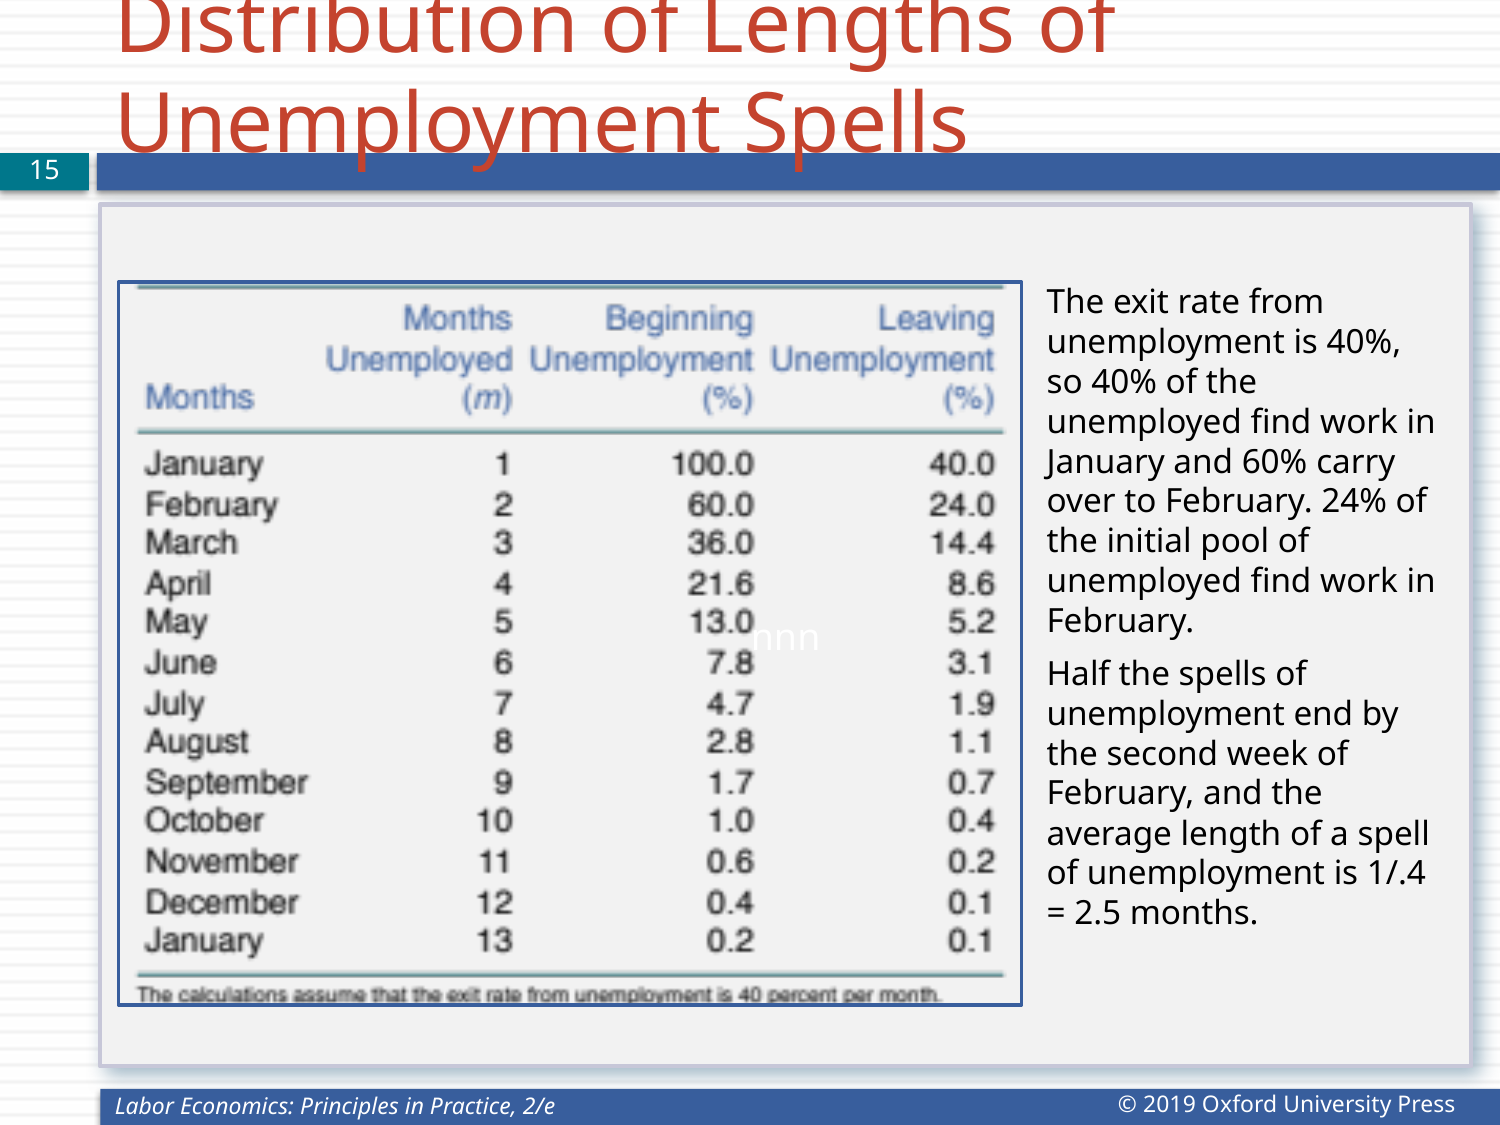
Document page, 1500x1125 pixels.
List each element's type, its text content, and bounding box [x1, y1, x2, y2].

picture [119, 283, 1021, 1004]
list The exit rate from unemployment is 40%, so 40% of the unemployed find work in January and 60% carry over to February. 24% of the initial pool of unemployed find work in February. Half the spells of unemployment end by the second week of February, and the average length of a spell of unemployment is 1/.4 = 2.5 months. [1031, 272, 1459, 1053]
slide_number 14 [0, 153, 89, 191]
footer © 2019 Oxford University Press [825, 1090, 1471, 1125]
slide_number Labor Economics: Principles in Practice, 2/e [99, 1090, 745, 1125]
title Distribution of Lengths of Unemployment Spells [99, 1, 1472, 136]
